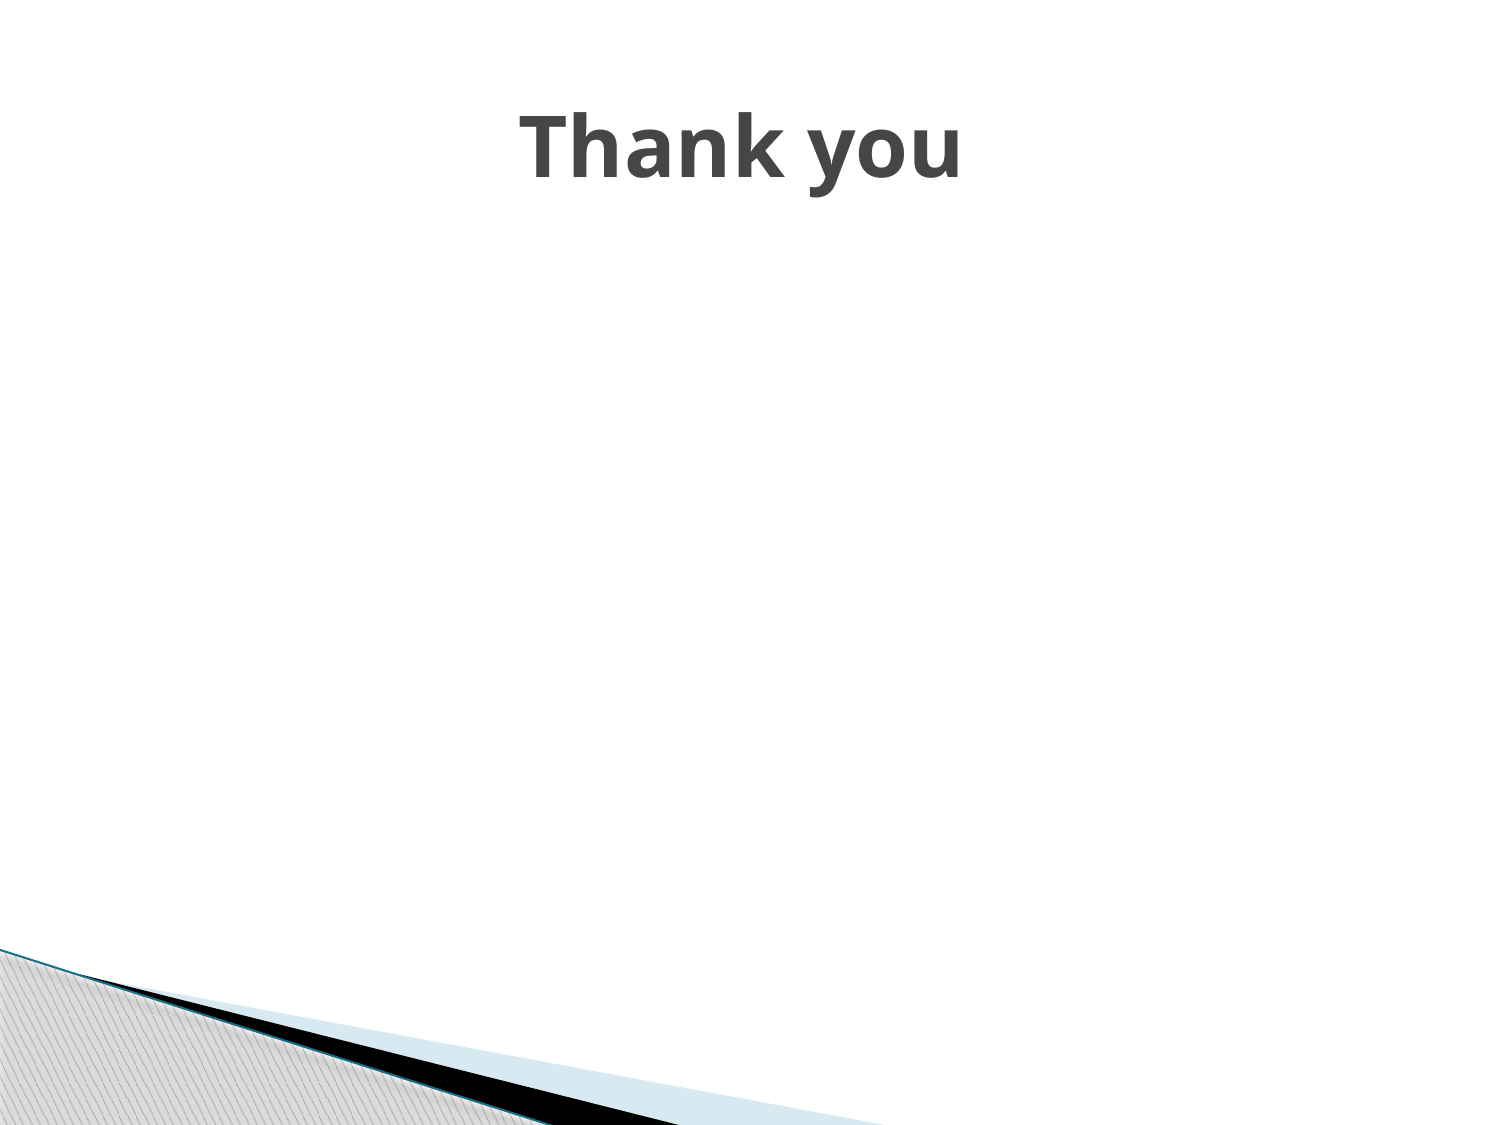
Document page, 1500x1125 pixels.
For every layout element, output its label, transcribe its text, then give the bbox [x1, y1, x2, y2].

title Thank you [37, 75, 1447, 213]
